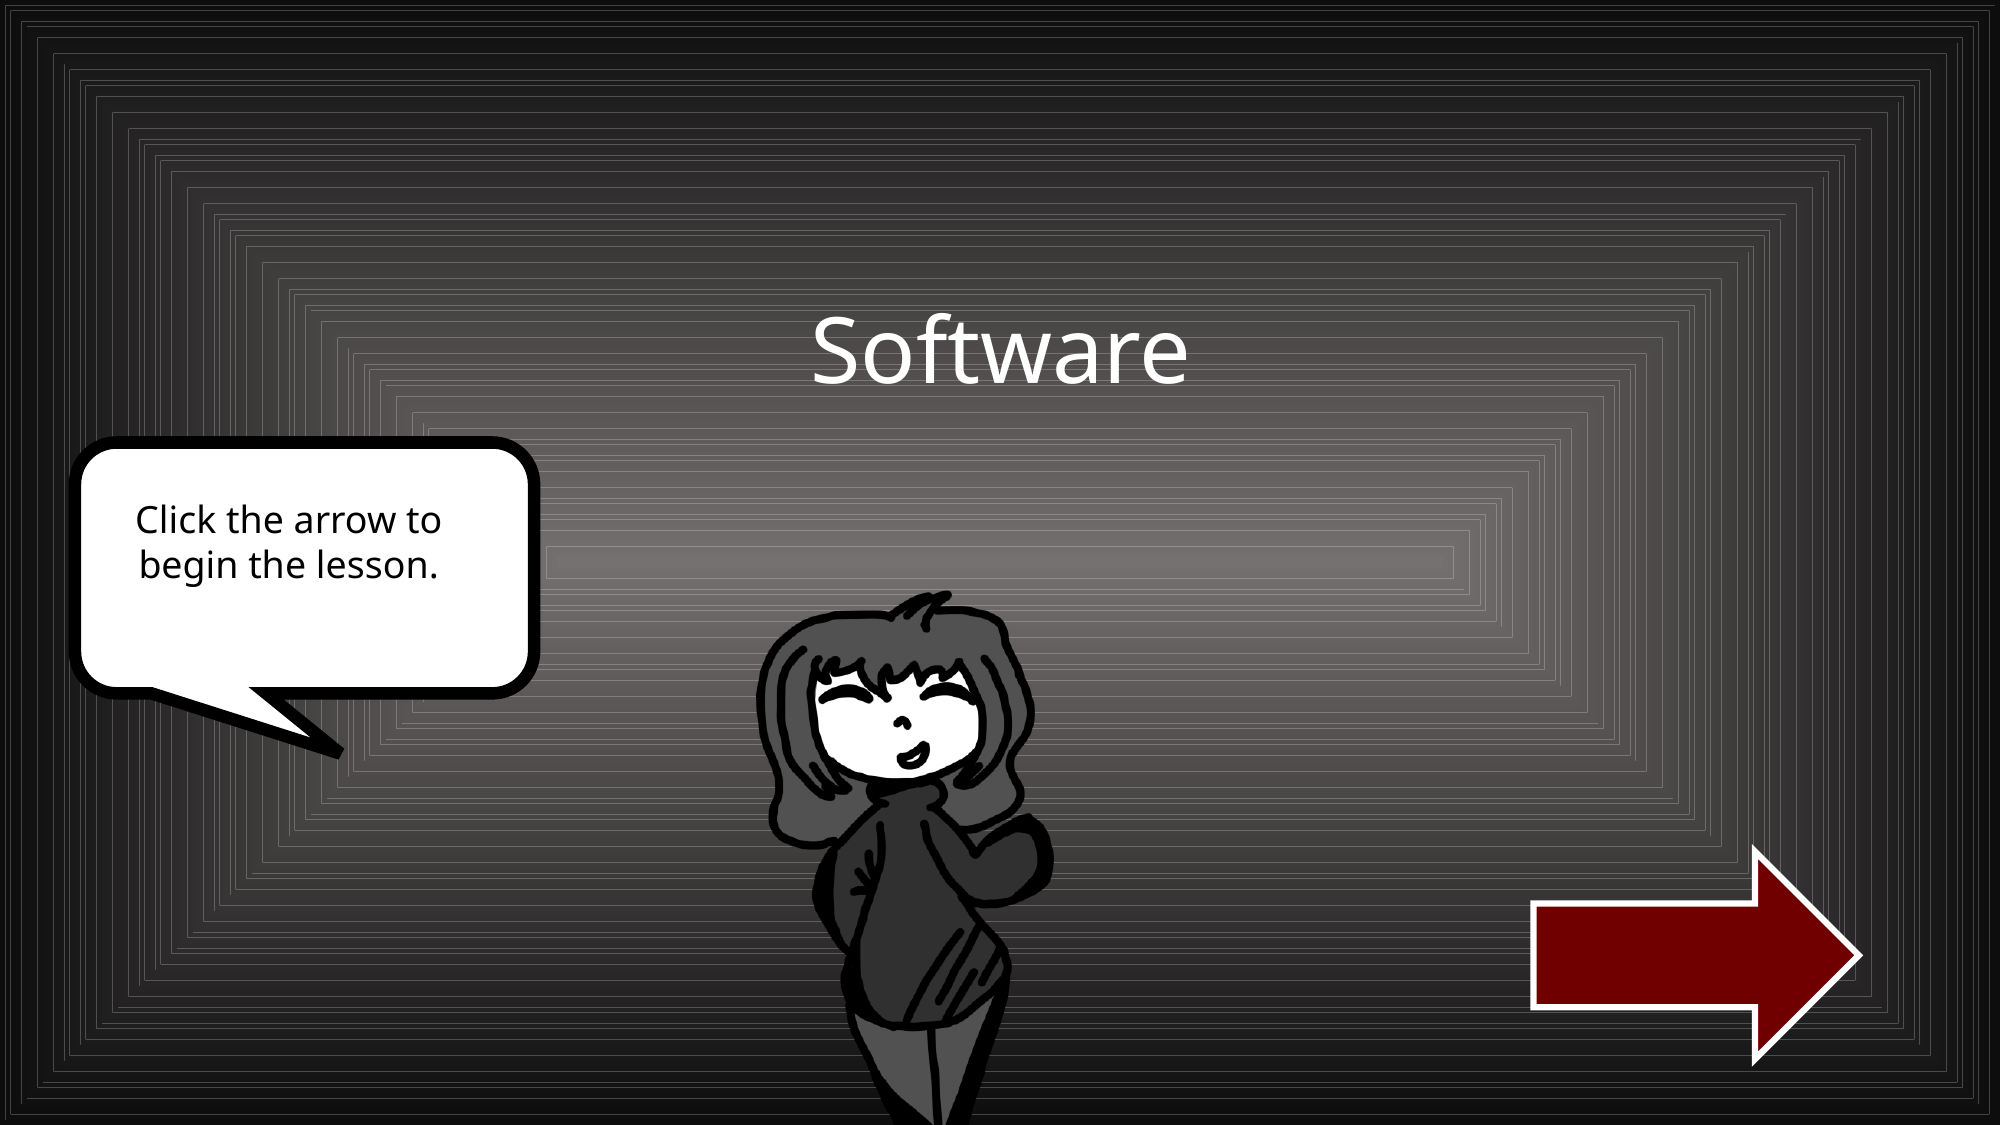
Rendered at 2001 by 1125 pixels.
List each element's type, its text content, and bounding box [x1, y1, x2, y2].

picture [723, 539, 1090, 1125]
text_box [74, 442, 535, 754]
title Software [138, 244, 1864, 463]
text_box [1532, 849, 1861, 1062]
